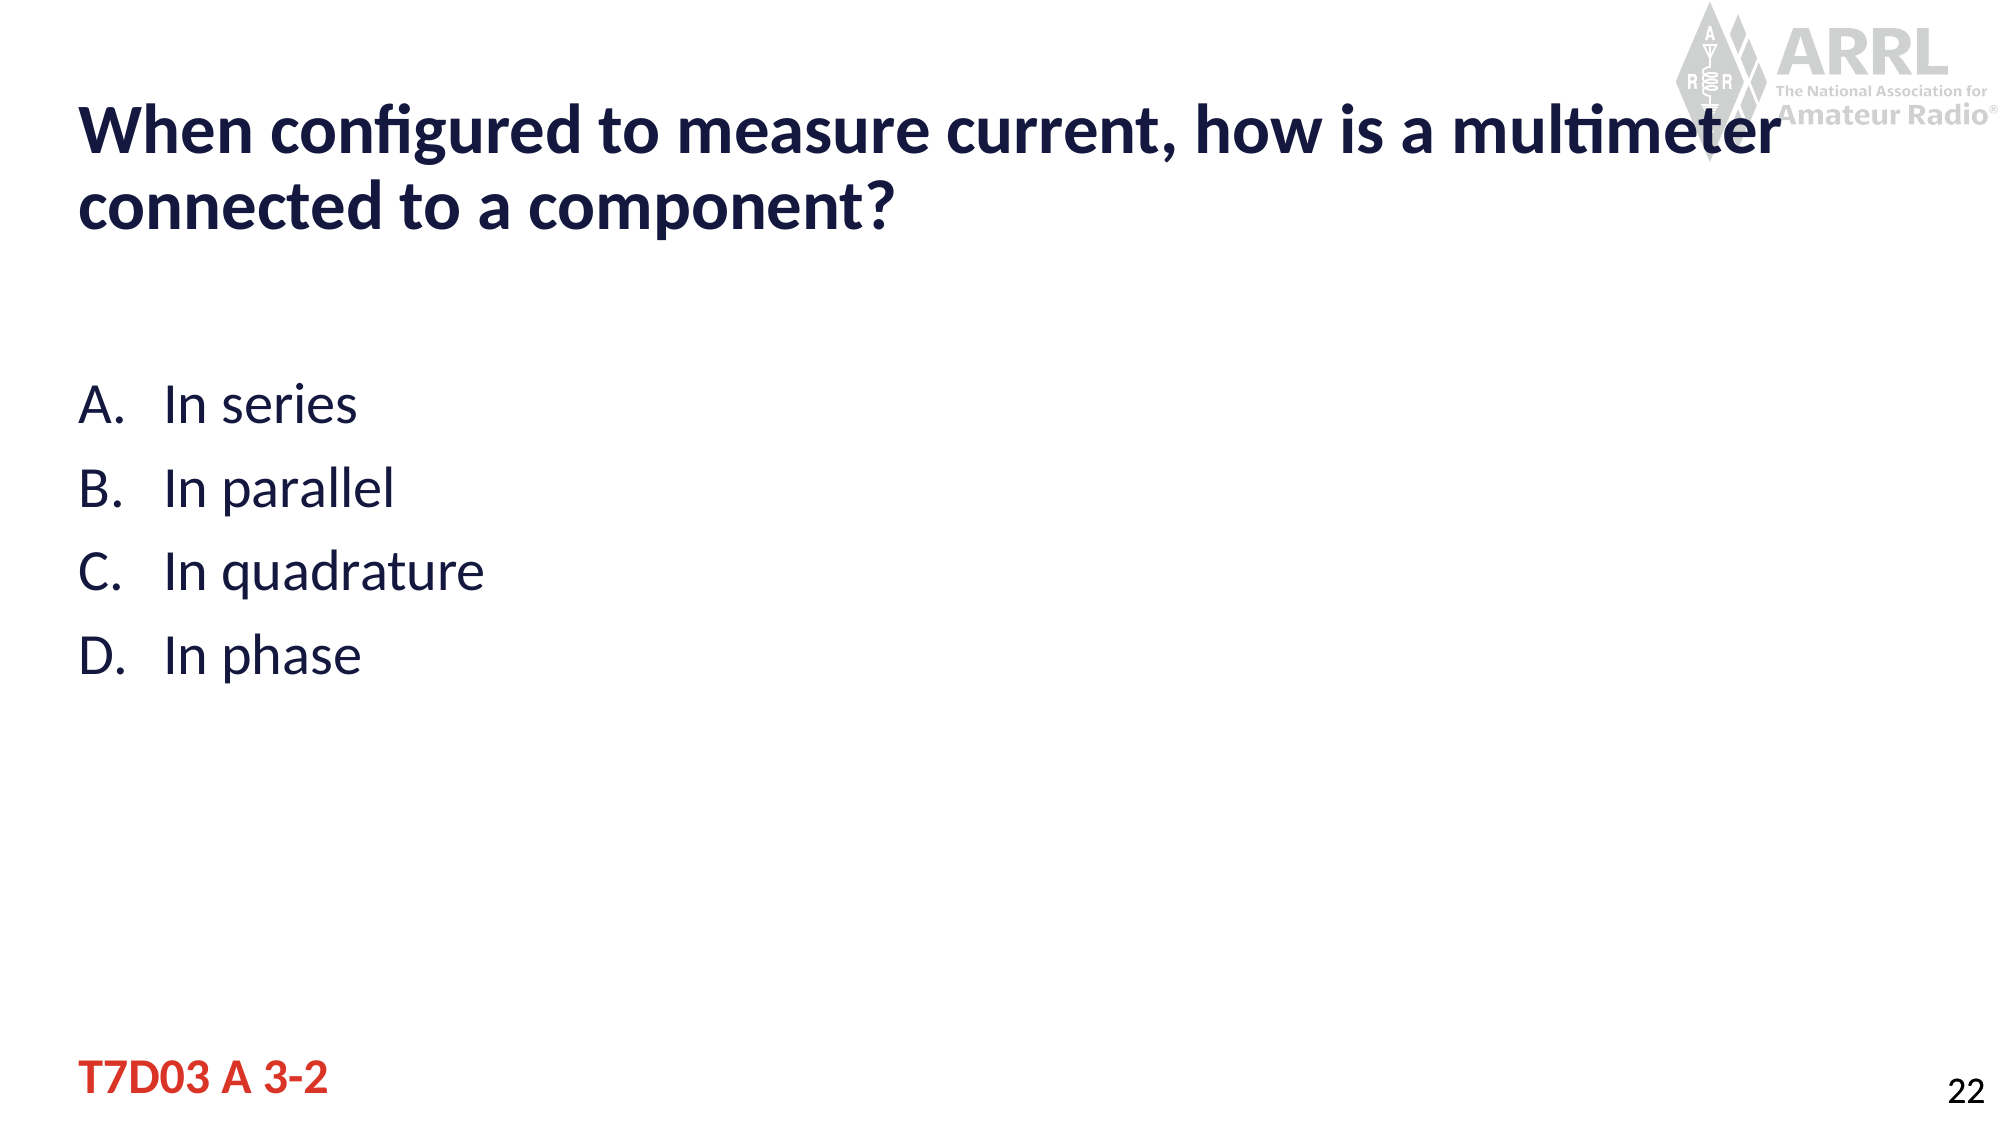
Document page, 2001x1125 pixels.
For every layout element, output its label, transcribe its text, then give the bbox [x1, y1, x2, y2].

list In series In parallel In quadrature In phase [63, 365, 1863, 989]
picture [1674, 0, 2000, 164]
text_box T7D03 A 3-2 [63, 1036, 921, 1112]
title When configured to measure current, how is a multimeter connected to a component? [63, 59, 1863, 278]
